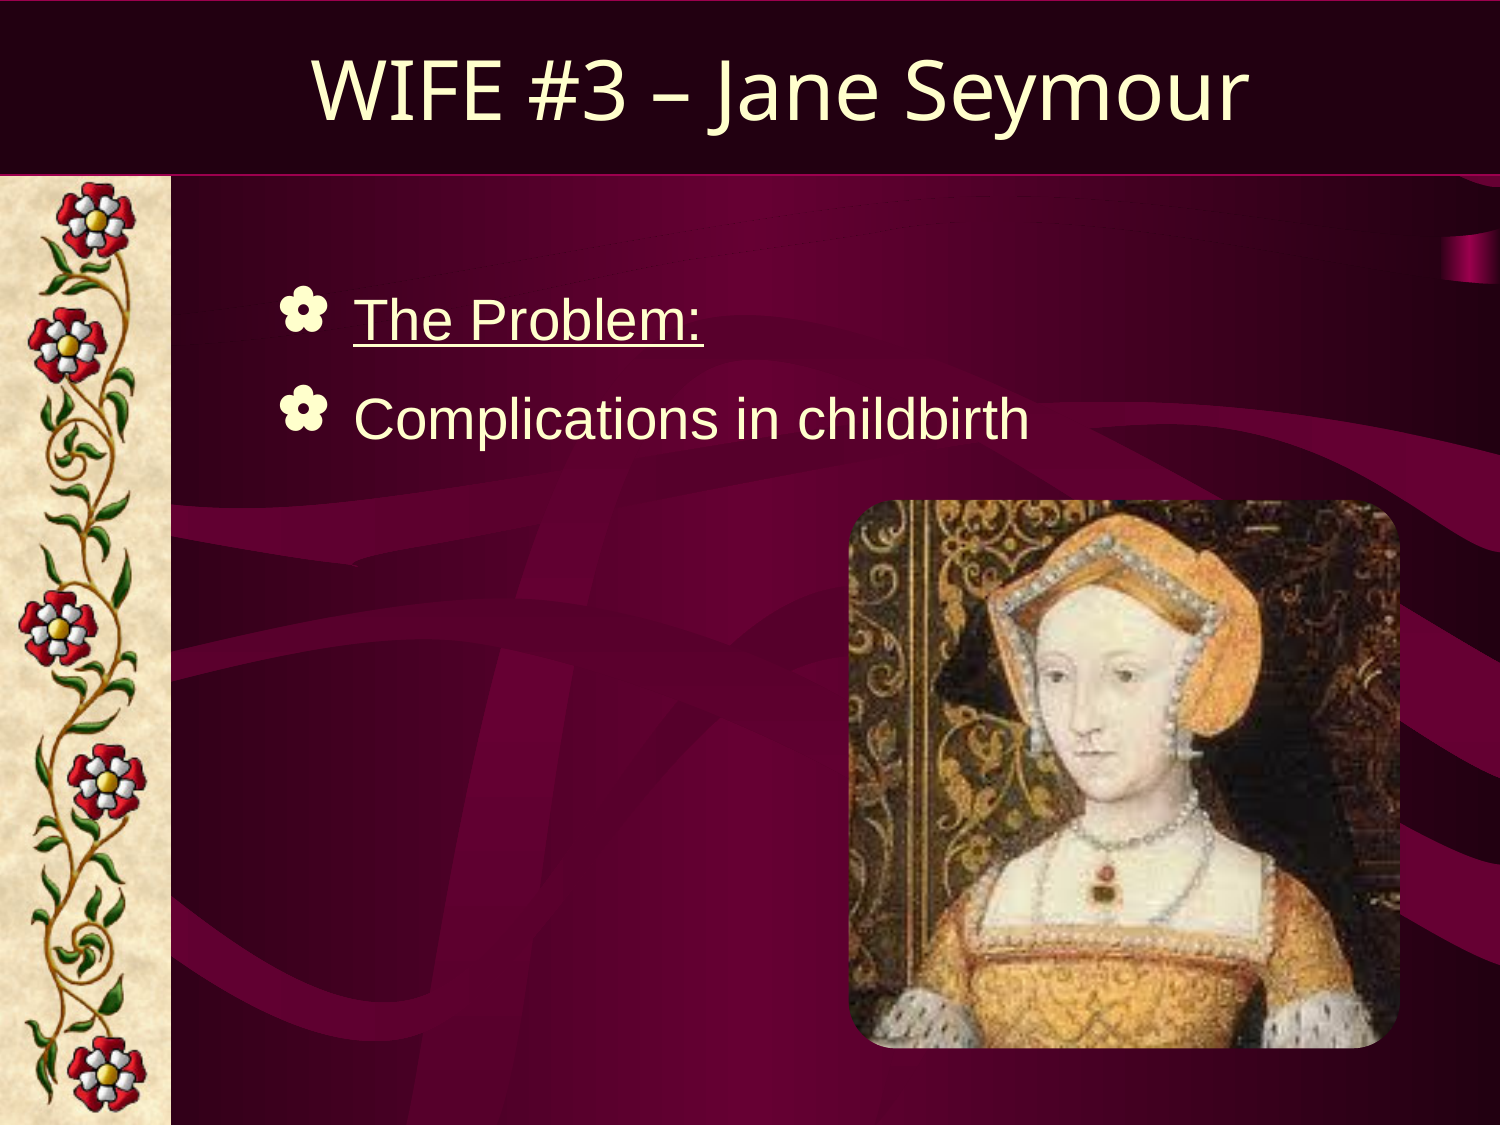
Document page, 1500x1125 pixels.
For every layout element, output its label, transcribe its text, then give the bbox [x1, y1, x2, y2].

picture [848, 499, 1401, 1049]
picture [0, 112, 171, 1125]
text_box WIFE #3 – Jane Seymour [0, 0, 1500, 175]
text_box The Problem: Complications in childbirth [262, 274, 1438, 459]
